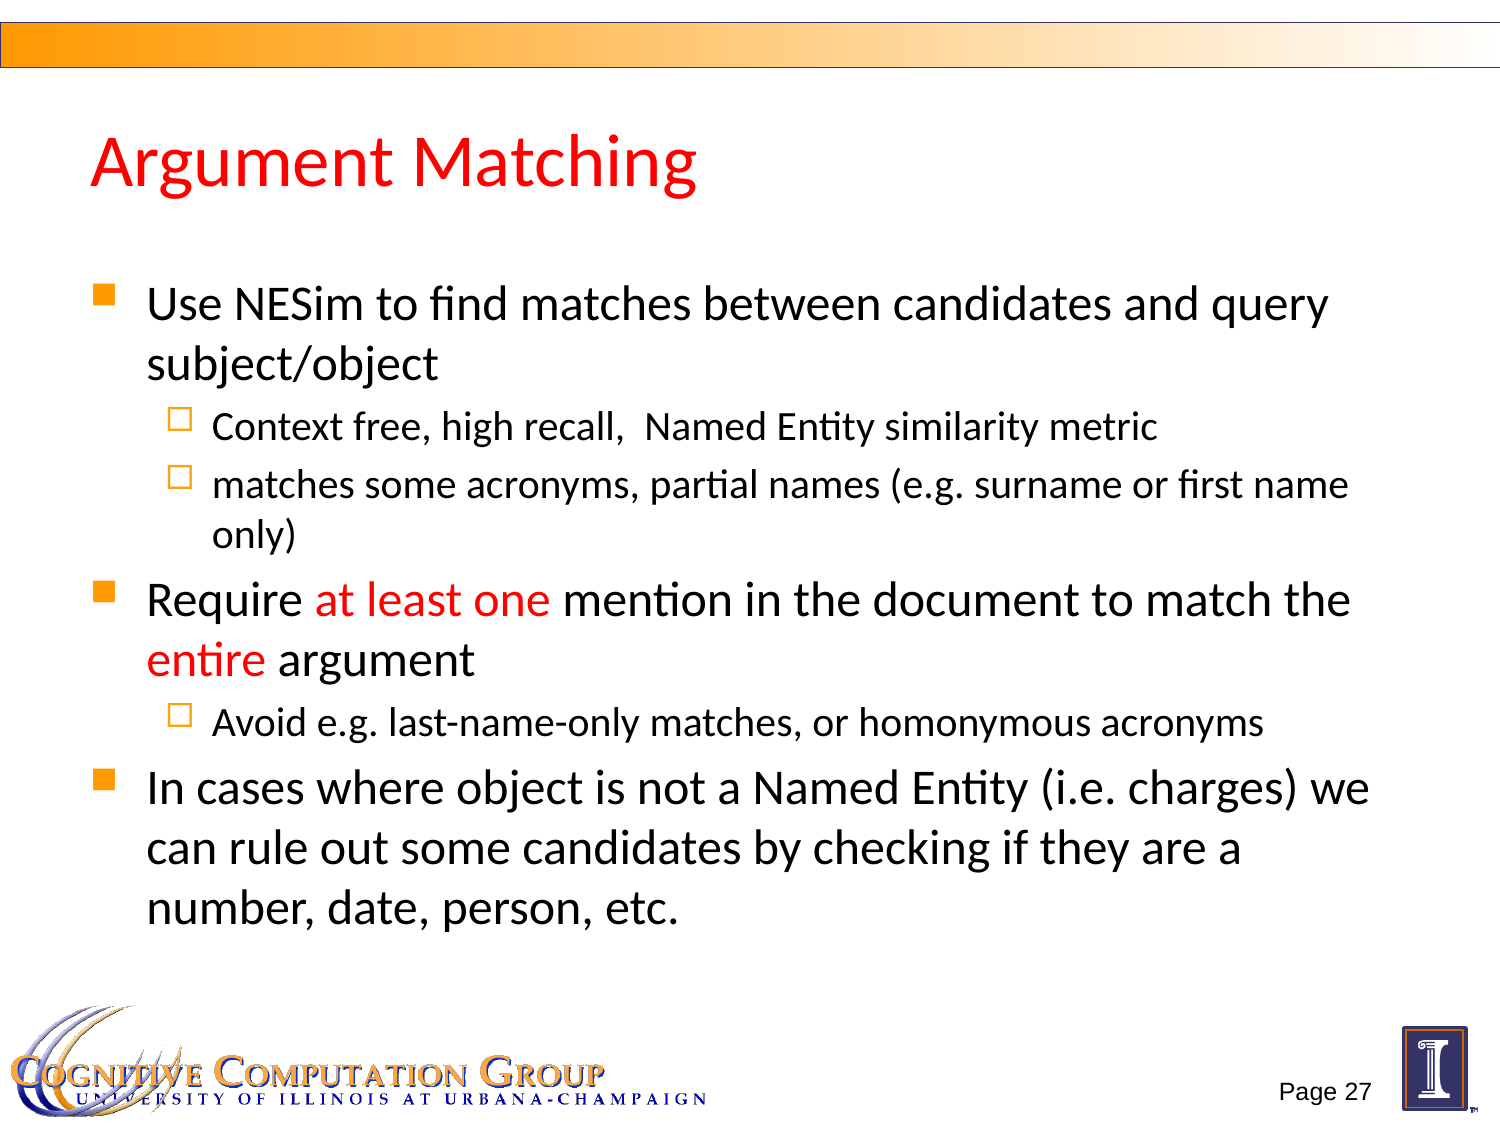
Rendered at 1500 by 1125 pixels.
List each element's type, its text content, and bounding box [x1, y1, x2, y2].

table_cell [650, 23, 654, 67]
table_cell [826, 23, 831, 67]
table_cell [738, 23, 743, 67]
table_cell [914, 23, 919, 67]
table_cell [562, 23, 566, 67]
title Argument Matching [75, 75, 1425, 238]
picture [0, 1000, 713, 1125]
slide_number Page 27 [1237, 1074, 1388, 1113]
list Use NESim to find matches between candidates and query subject/object Context free, high recall, Named Entity similarity metric matches some acronyms, partial names (e.g. surname or first name only) Require at least one mention in the document to match the entire argument Avoid e.g. last-name-only matches, or homonymous acronyms In cases where object is not a Named Entity (i.e. charges) we can rule out some candidates by checking if they are a number, date, person, etc. [75, 262, 1425, 1013]
